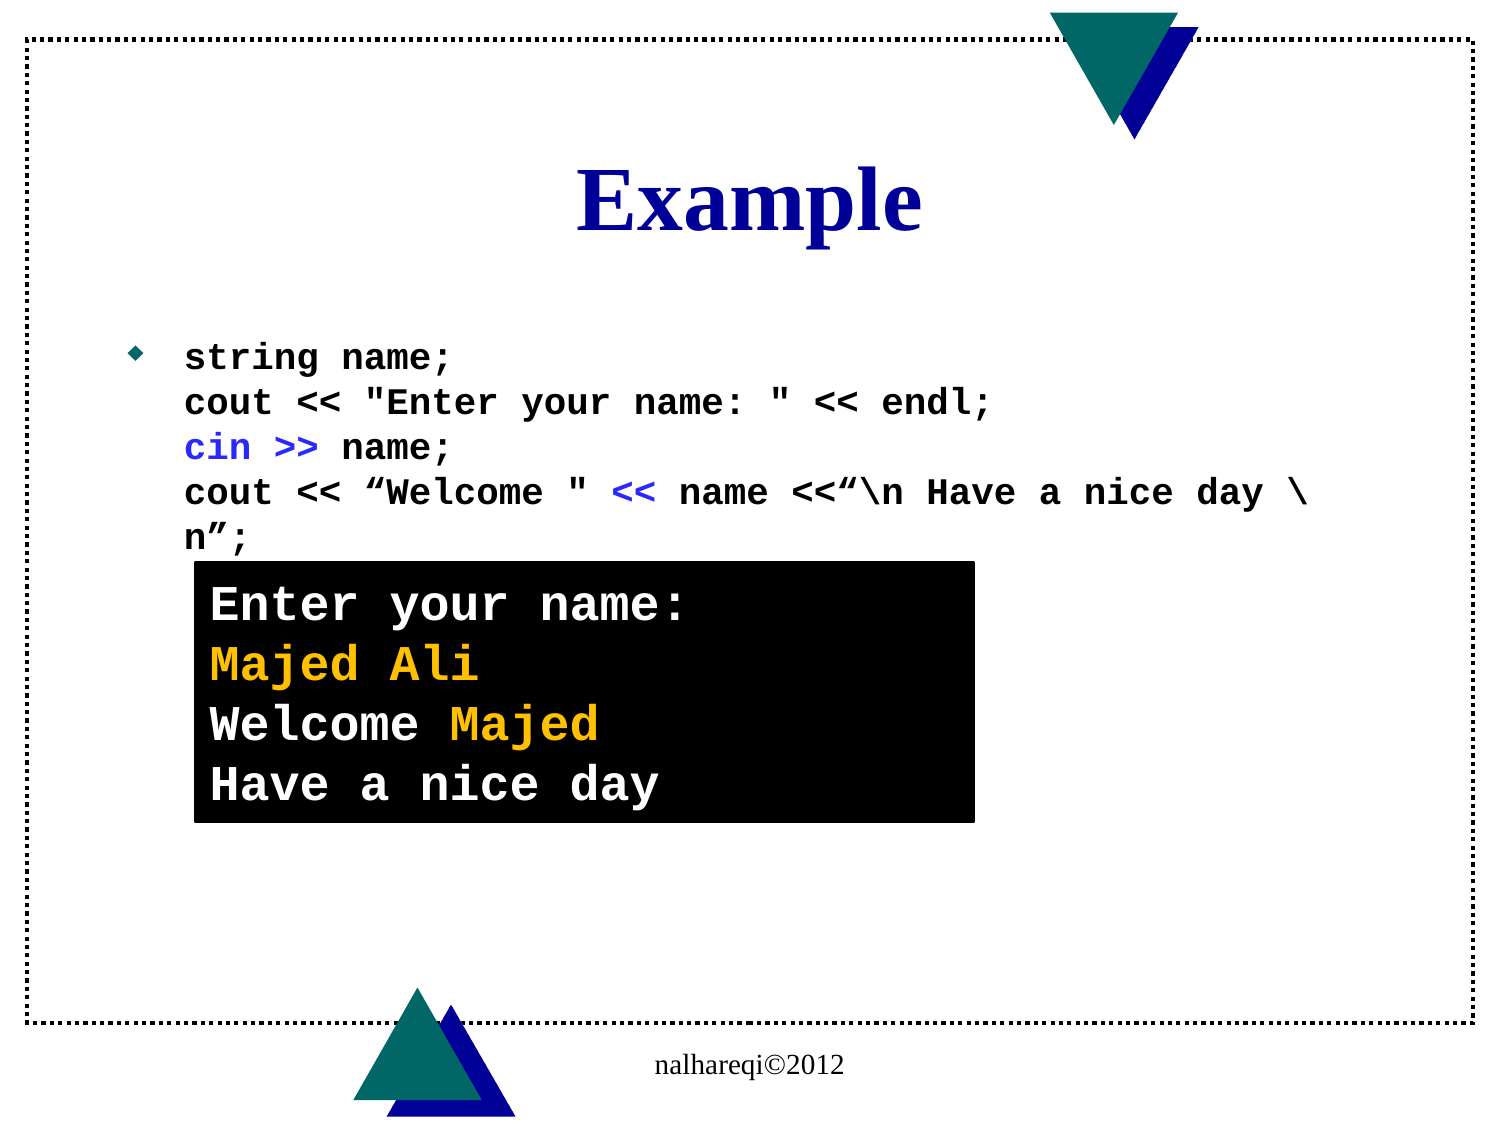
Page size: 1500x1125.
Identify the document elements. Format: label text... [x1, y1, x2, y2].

footer nalhareqi©2012 [512, 1024, 988, 1101]
list string name; cout << "Enter your name: " << endl; cin >> name; cout << “Welcome " << name <<“\n Have a nice day \n”; [112, 324, 1388, 1001]
text_box Enter your name: Majed Ali Welcome Majed Have a nice day [194, 562, 975, 823]
title Example [112, 99, 1388, 288]
